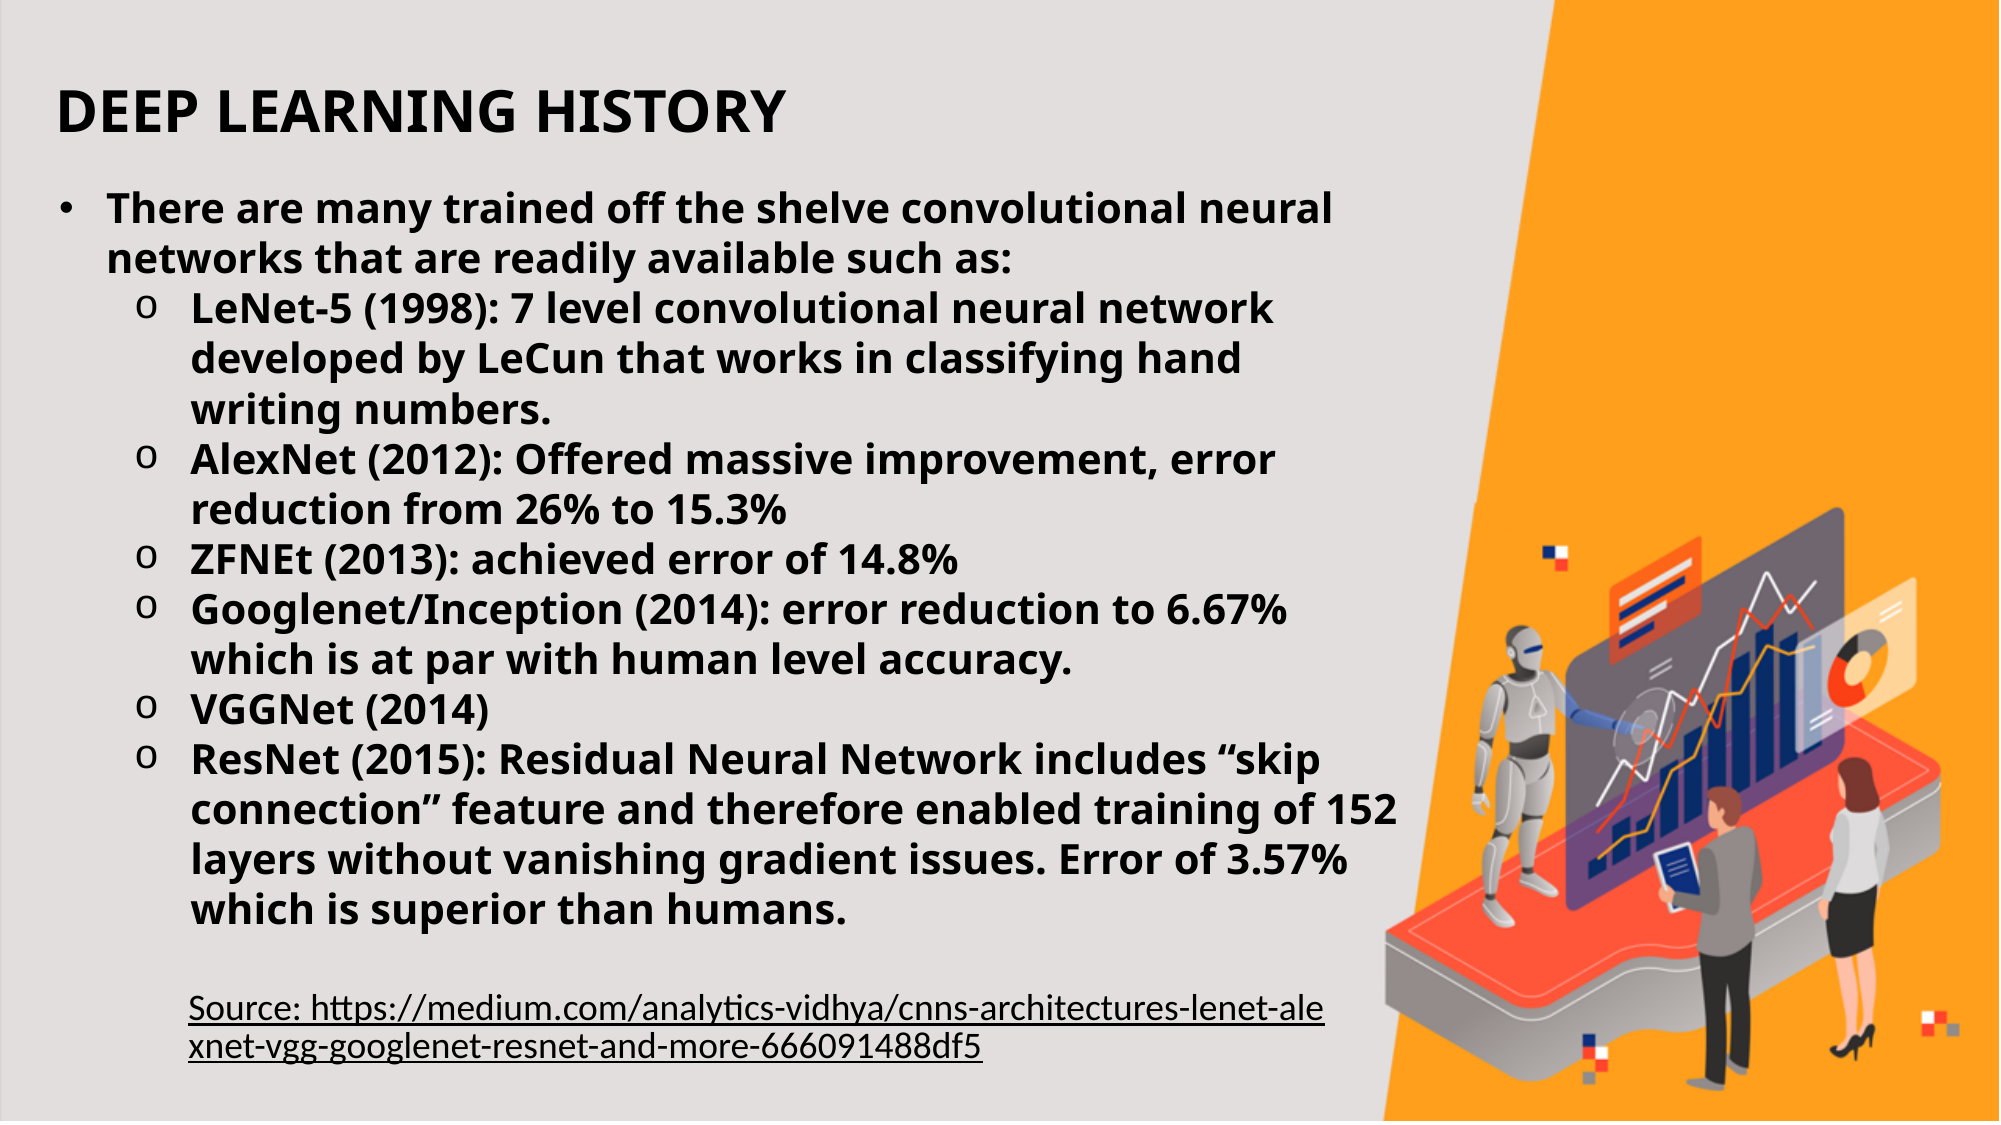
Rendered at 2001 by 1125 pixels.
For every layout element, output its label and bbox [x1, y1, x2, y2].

text_box [44, 1121, 1416, 1125]
picture [0, 0, 1999, 1121]
